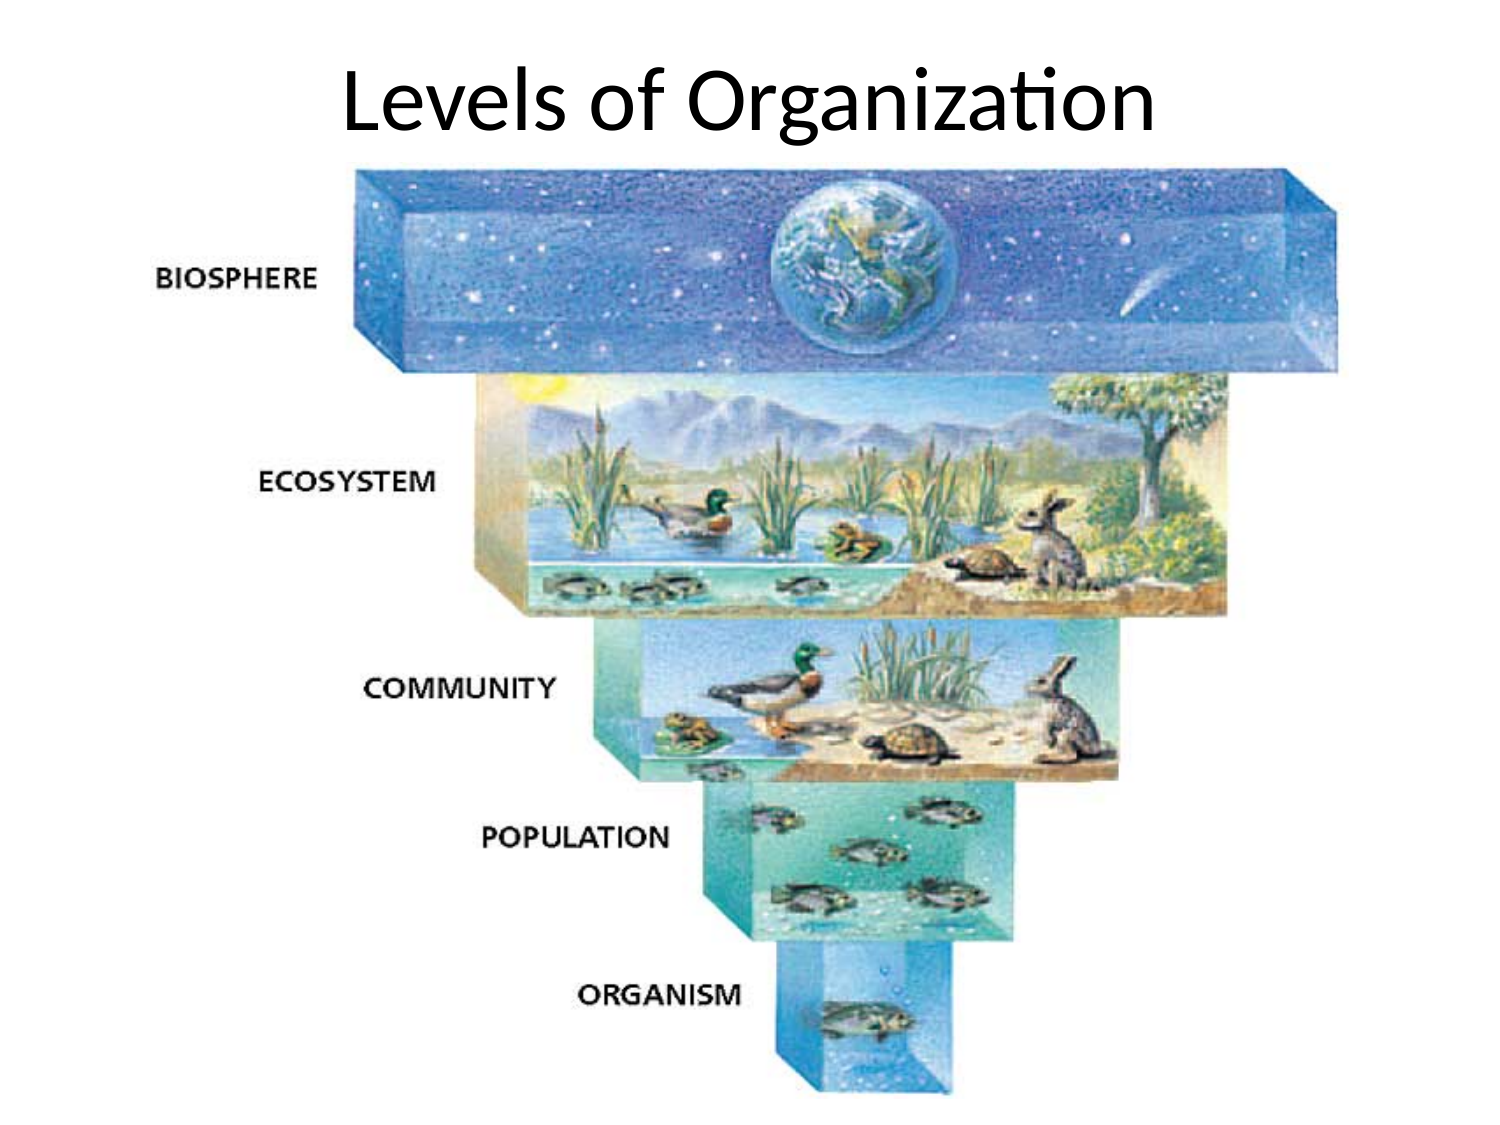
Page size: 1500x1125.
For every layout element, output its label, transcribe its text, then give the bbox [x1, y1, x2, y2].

title Levels of Organization [75, 0, 1425, 188]
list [149, 162, 1349, 1100]
